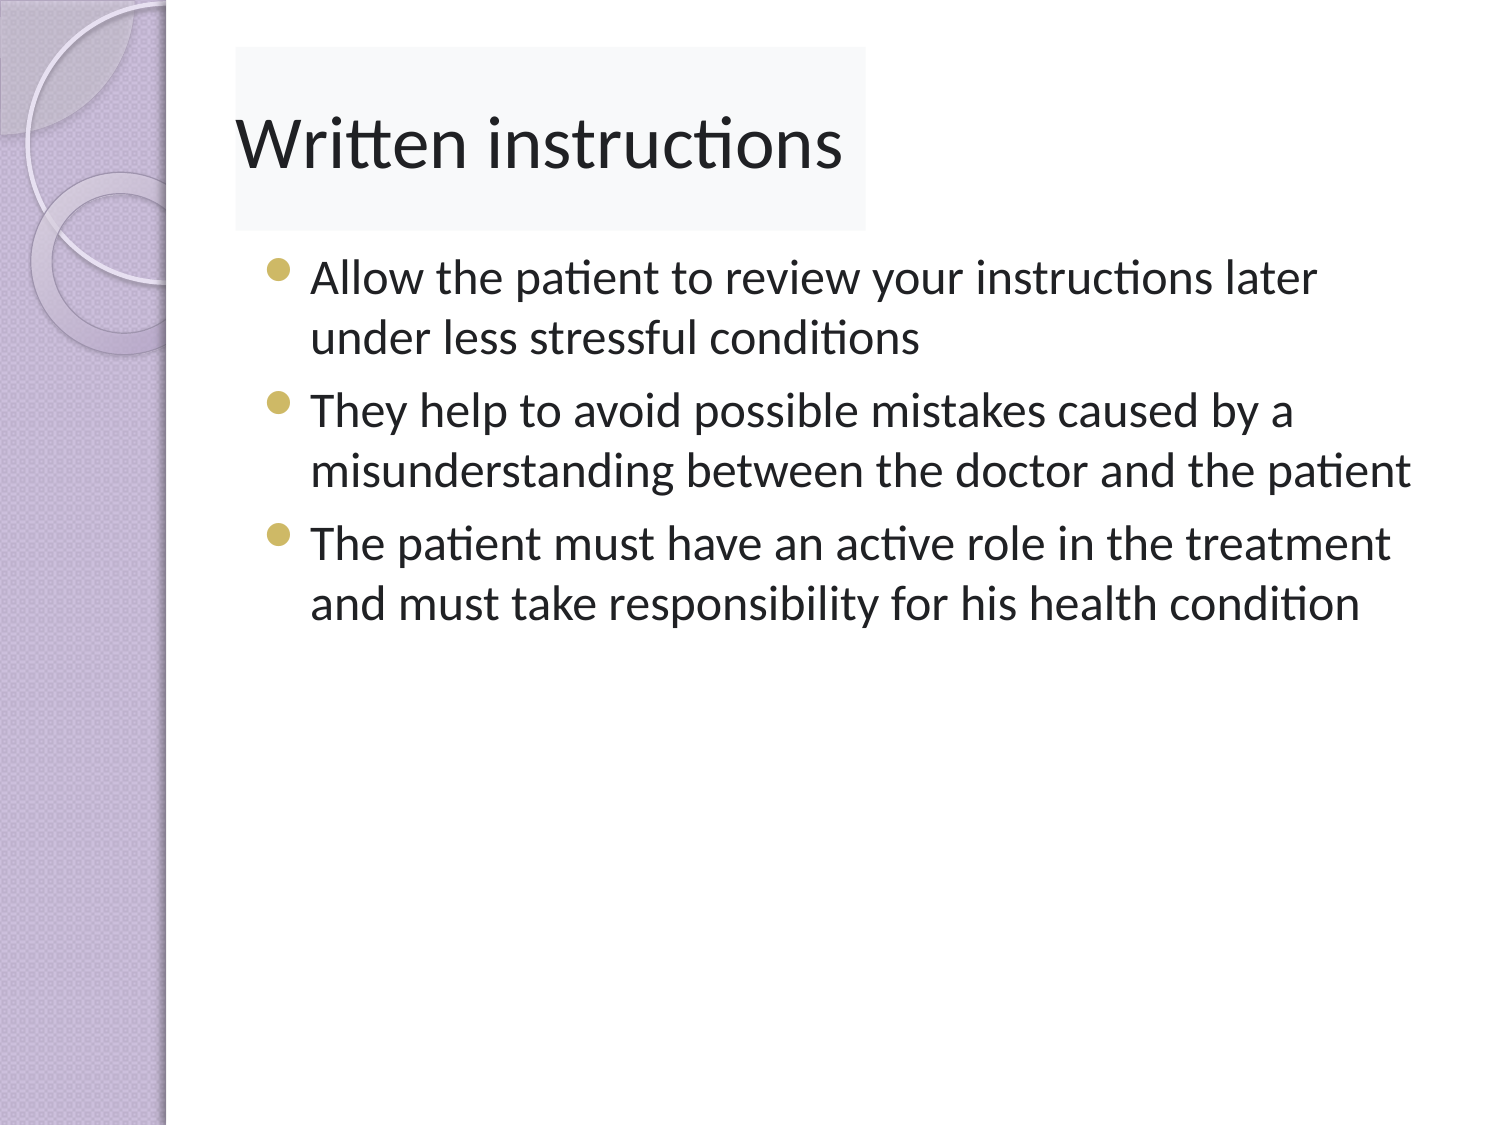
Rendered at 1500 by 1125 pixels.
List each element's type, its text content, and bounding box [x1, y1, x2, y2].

title Written instructions [235, 46, 866, 231]
list Allow the patient to review your instructions later under less stressful conditions They help to avoid possible mistakes caused by a misunderstanding between the doctor and the patient The patient must have an active role in the treatment and must take responsibility for his health condition [235, 237, 1466, 1025]
